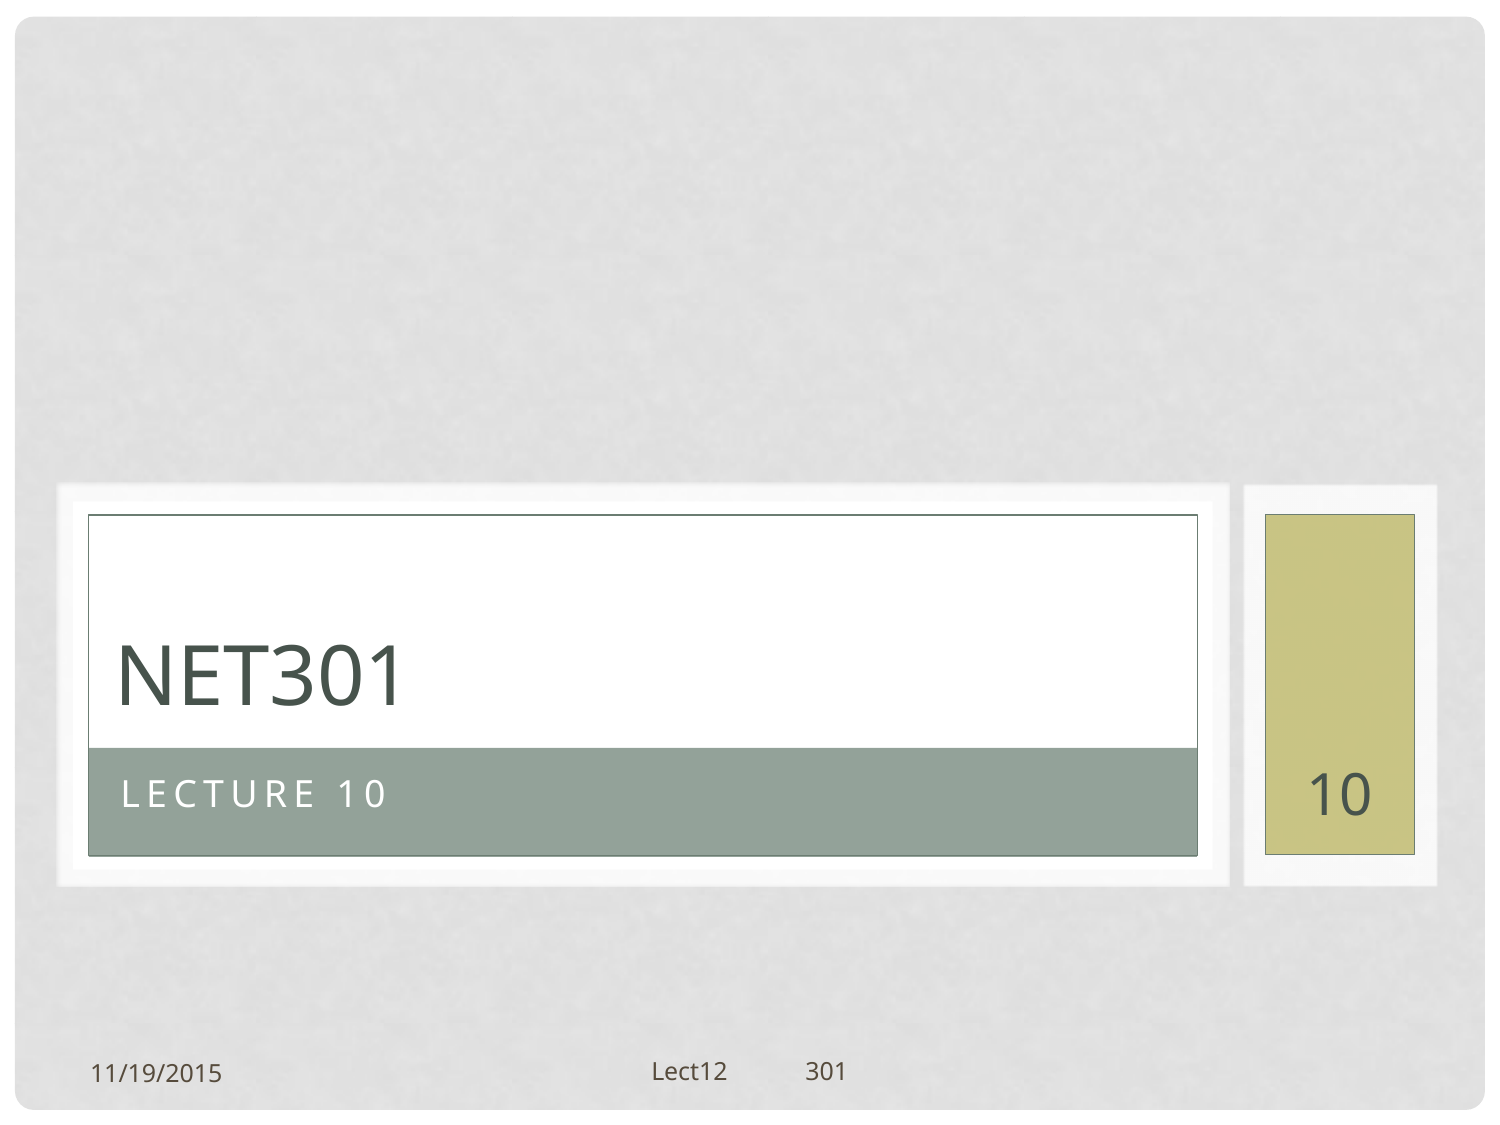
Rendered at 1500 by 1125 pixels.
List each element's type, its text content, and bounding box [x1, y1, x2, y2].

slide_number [75, 1042, 425, 1103]
footer Lect12 301 [512, 1042, 988, 1103]
title net301 [99, 529, 1187, 730]
subtitle LECTURE 10 [105, 762, 1181, 838]
slide_number 10 [1277, 758, 1403, 834]
